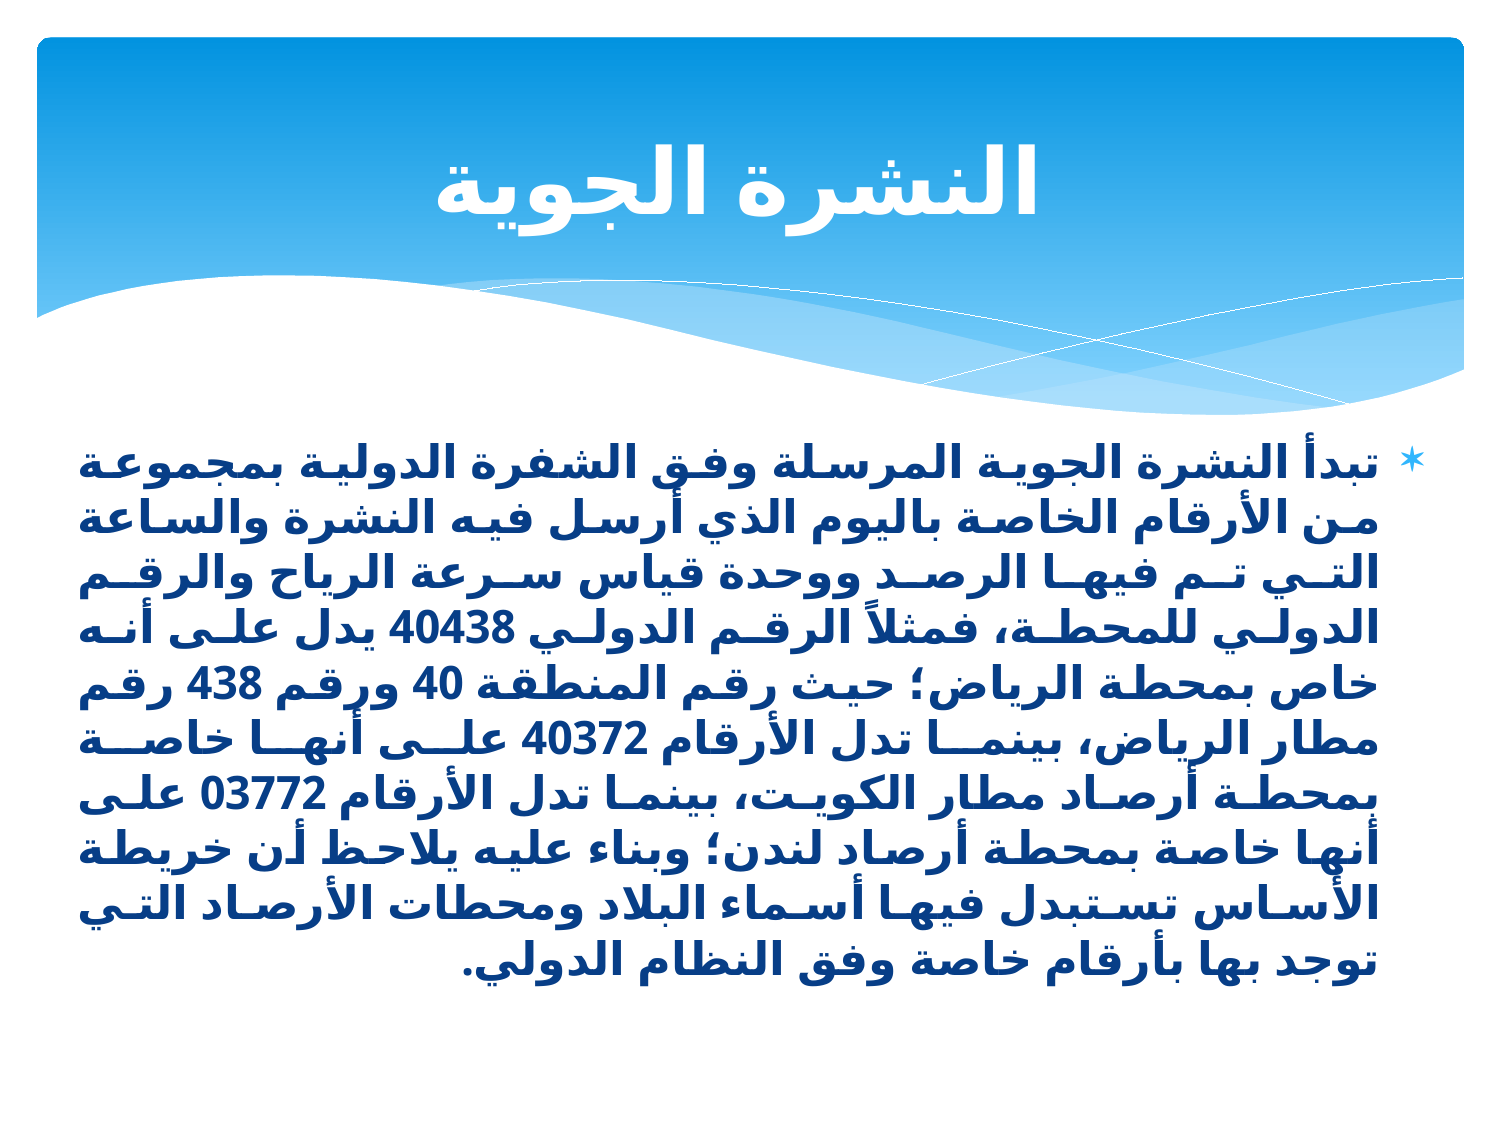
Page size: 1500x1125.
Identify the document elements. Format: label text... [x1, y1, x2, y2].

title النشرة الجوية [75, 55, 1425, 300]
list تبدأ النشرة الجوية المرسلة وفق الشفرة الدولية بمجموعة من الأرقام الخاصة باليوم الذي أرسل فيه النشرة والساعة التي تم فيها الرصد ووحدة قياس سرعة الرياح والرقم الدولي للمحطة، فمثلاً الرقم الدولي 40438 يدل على أنه خاص بمحطة الرياض؛ حيث رقم المنطقة 40 ورقم 438 رقم مطار الرياض، بينما تدل الأرقام 40372 على أنها خاصة بمحطة أرصاد مطار الكويت، بينما تدل الأرقام 03772 على أنها خاصة بمحطة أرصاد لندن؛ وبناء عليه يلاحظ أن خريطة الأساس تستبدل فيها أسماء البلاد ومحطات الأرصاد التي توجد بها بأرقام خاصة وفق النظام الدولي. [62, 425, 1438, 1000]
